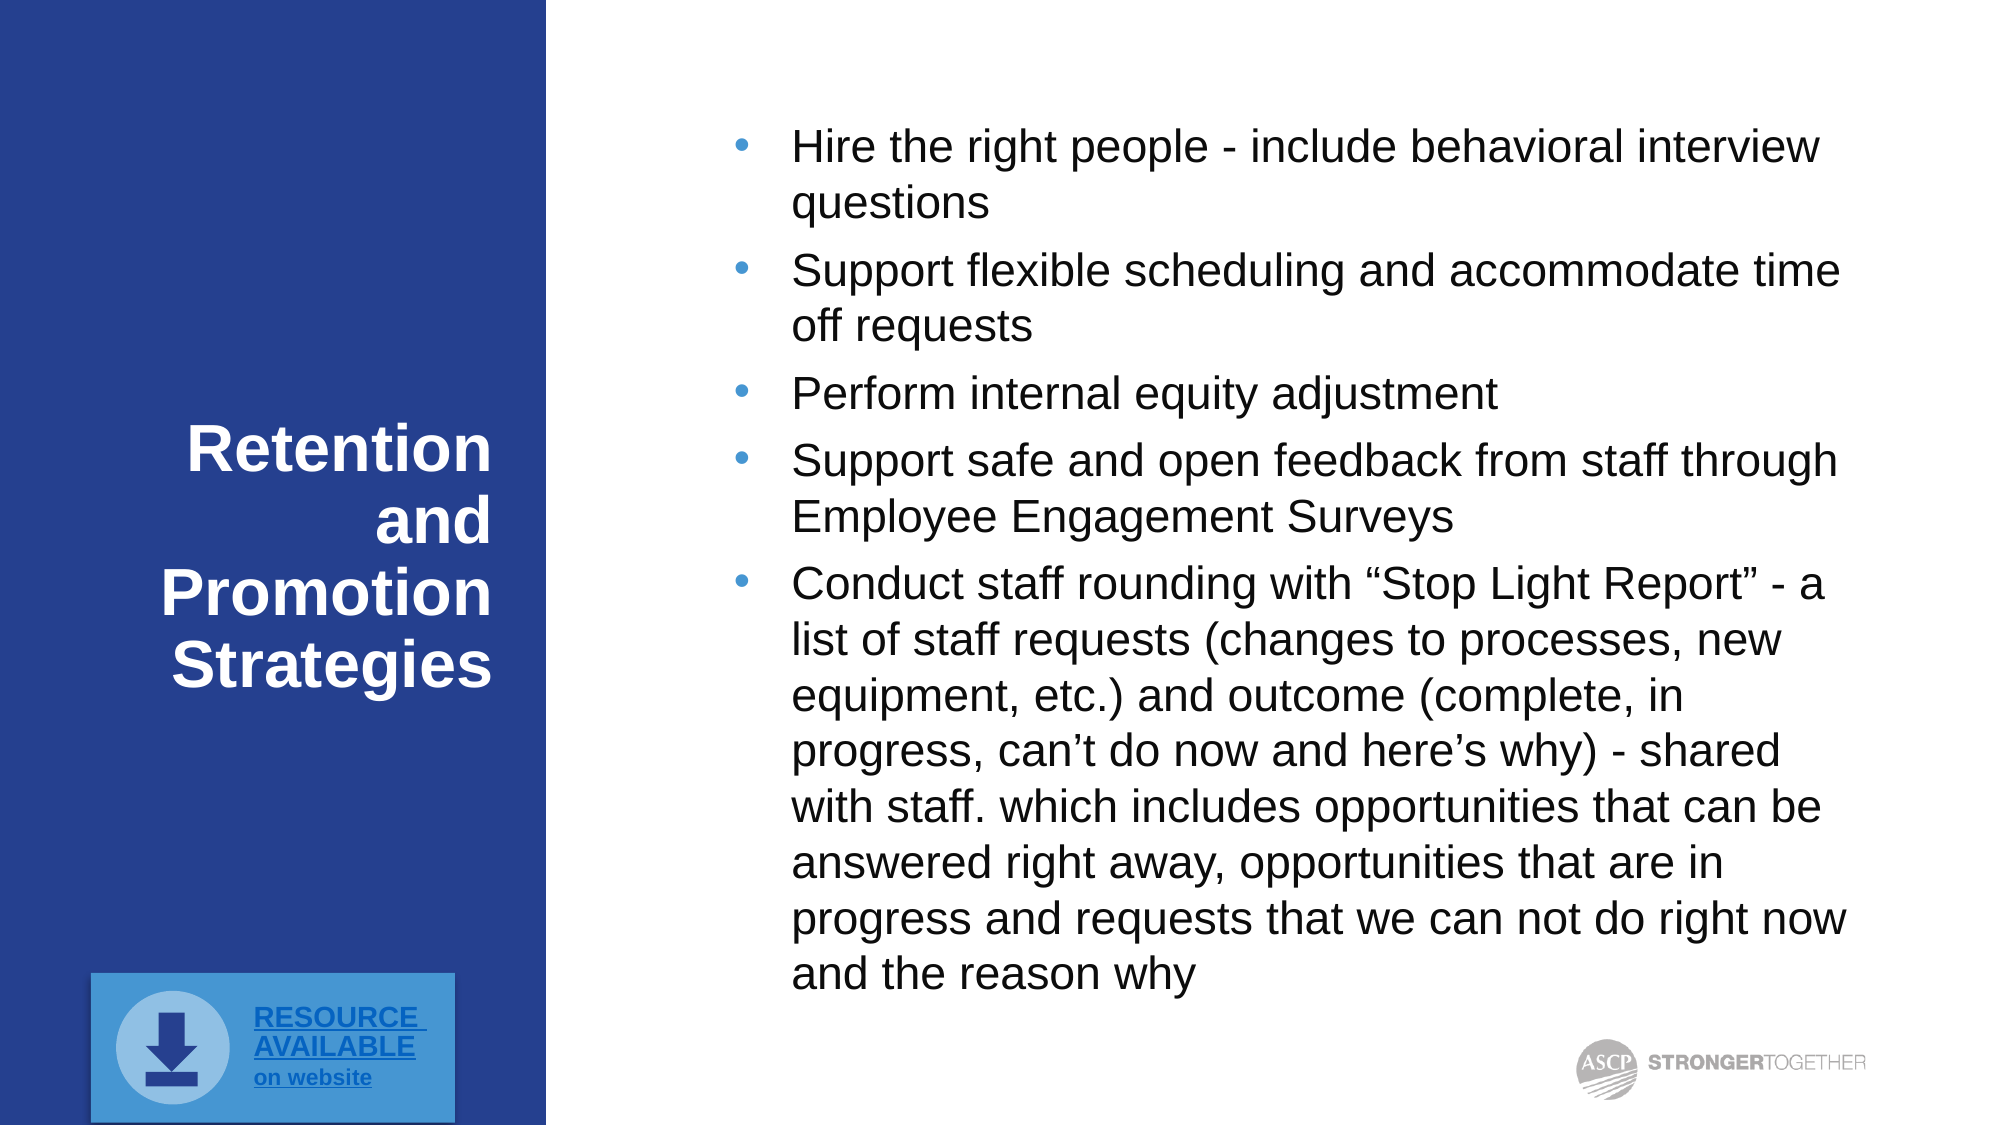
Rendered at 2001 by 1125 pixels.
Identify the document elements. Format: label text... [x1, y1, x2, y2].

list Hire the right people - include behavioral interview questions Support flexible scheduling and accommodate time off requests Perform internal equity adjustment Support safe and open feedback from staff through Employee Engagement Surveys Conduct staff rounding with “Stop Light Report” - a list of staff requests (changes to processes, new equipment, etc.) and outcome (complete, in progress, can’t do now and here’s why) - shared with staff. which includes opportunities that can be answered right away, opportunities that are in progress and requests that we can not do right now and the reason why [701, 107, 1866, 1009]
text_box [90, 972, 456, 1123]
picture [1576, 1039, 1866, 1100]
title Retention and Promotion Strategies [37, 448, 509, 667]
